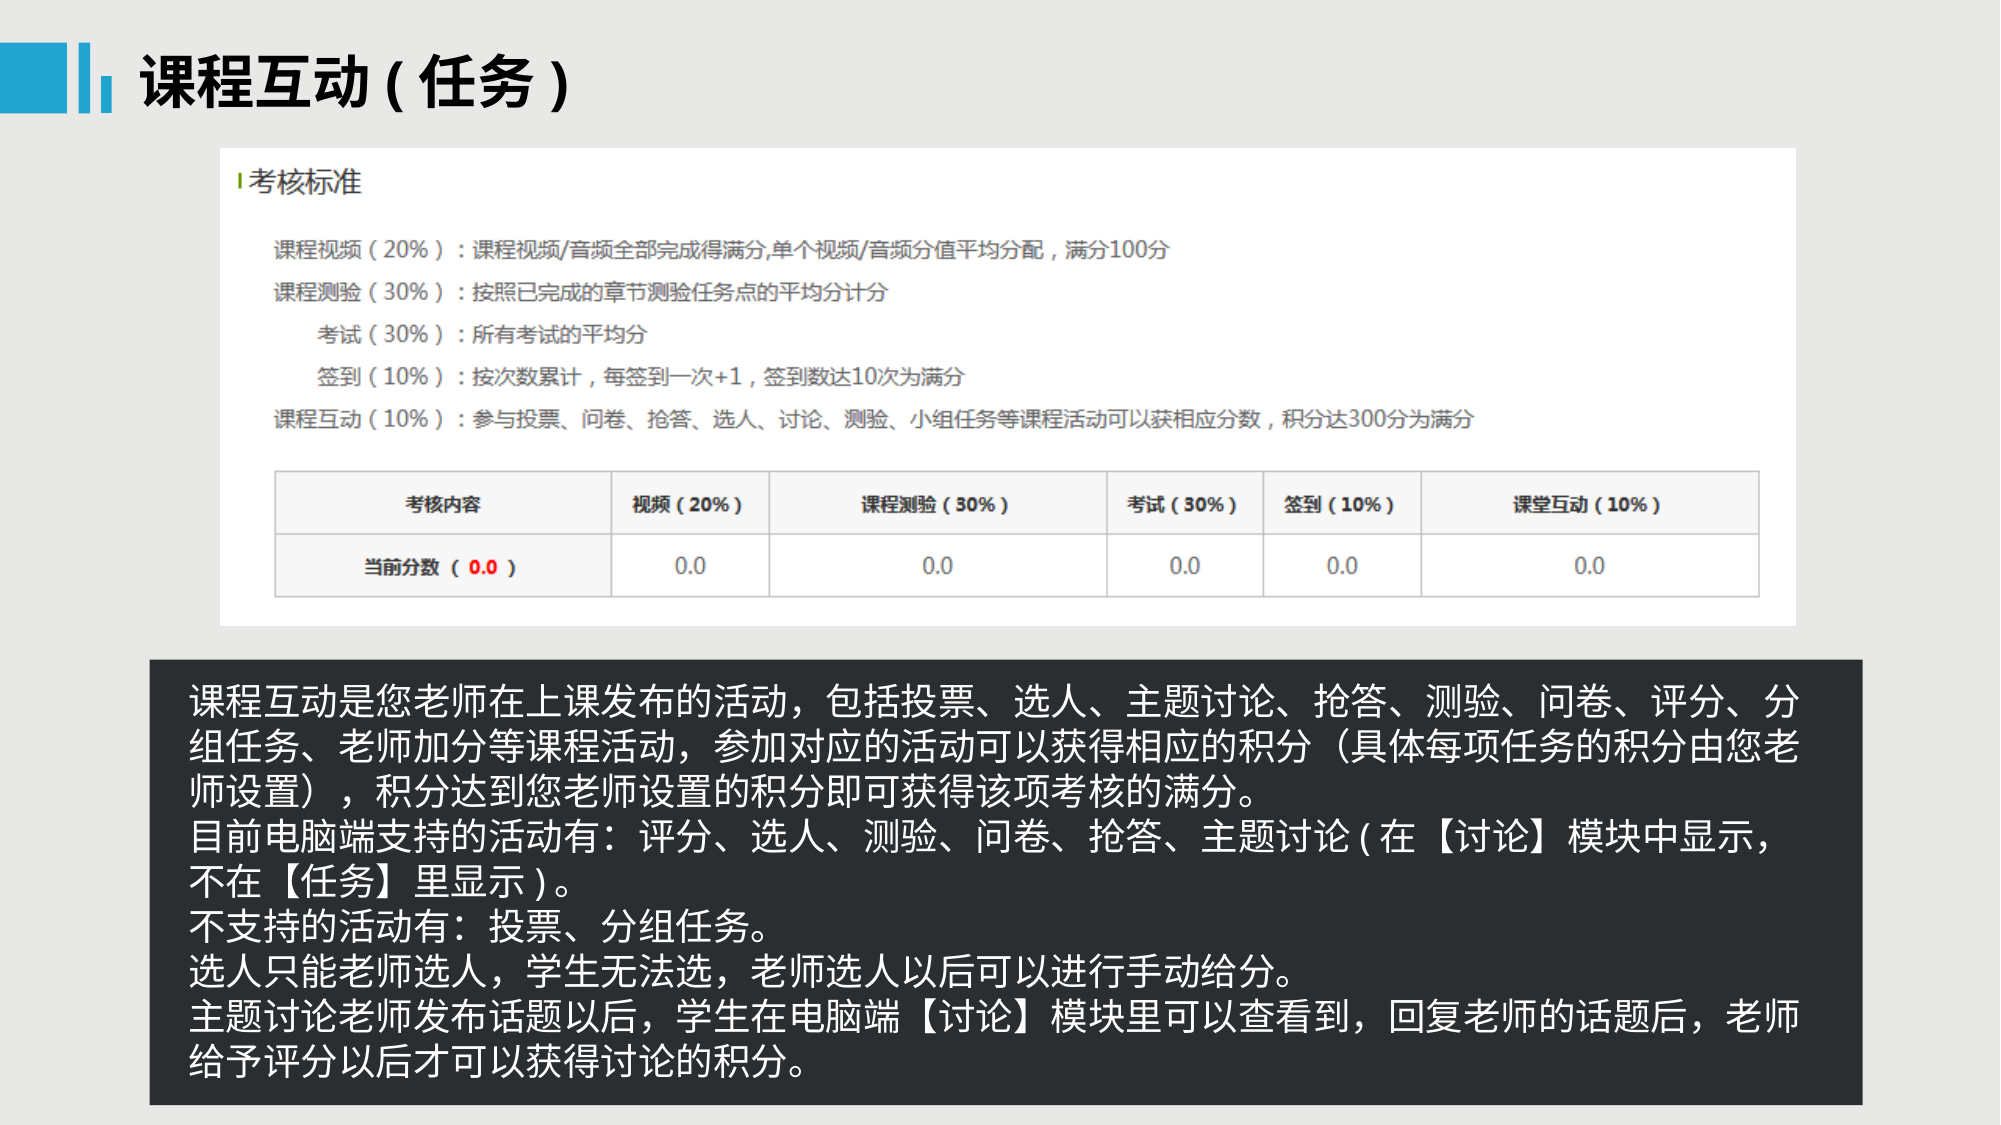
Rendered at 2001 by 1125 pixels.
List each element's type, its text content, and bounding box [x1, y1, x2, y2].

text_box [77, 41, 92, 116]
picture [220, 148, 1796, 626]
text_box 课程互动(任务) [123, 38, 708, 123]
text_box [99, 74, 114, 115]
text_box [0, 41, 69, 116]
text_box [148, 658, 1865, 1107]
text_box 课程互动是您老师在上课发布的活动，包括投票、选人、主题讨论、抢答、测验、问卷、评分、分组任务、老师加分等课程活动，参加对应的活动可以获得相应的积分（具体每项任务的积分由您老师设置），积分达到您老师设置的积分即可获得该项考核的满分。 目前电脑端支持的活动有：评分、选人、测验、问卷、抢答、主题讨论(在【讨论】模块中显示，不在【任务】里显示)。 不支持的活动有：投票、分组任务。 选人只能老师选人，学生无法选，老师选人以后可以进行手动给分。 主题讨论老师发布话题以后，学生在电脑端【讨论】模块里可以查看到，回复老师的话题后，老师给予评分以后才可以获得讨论的积分。 [173, 670, 1839, 1091]
